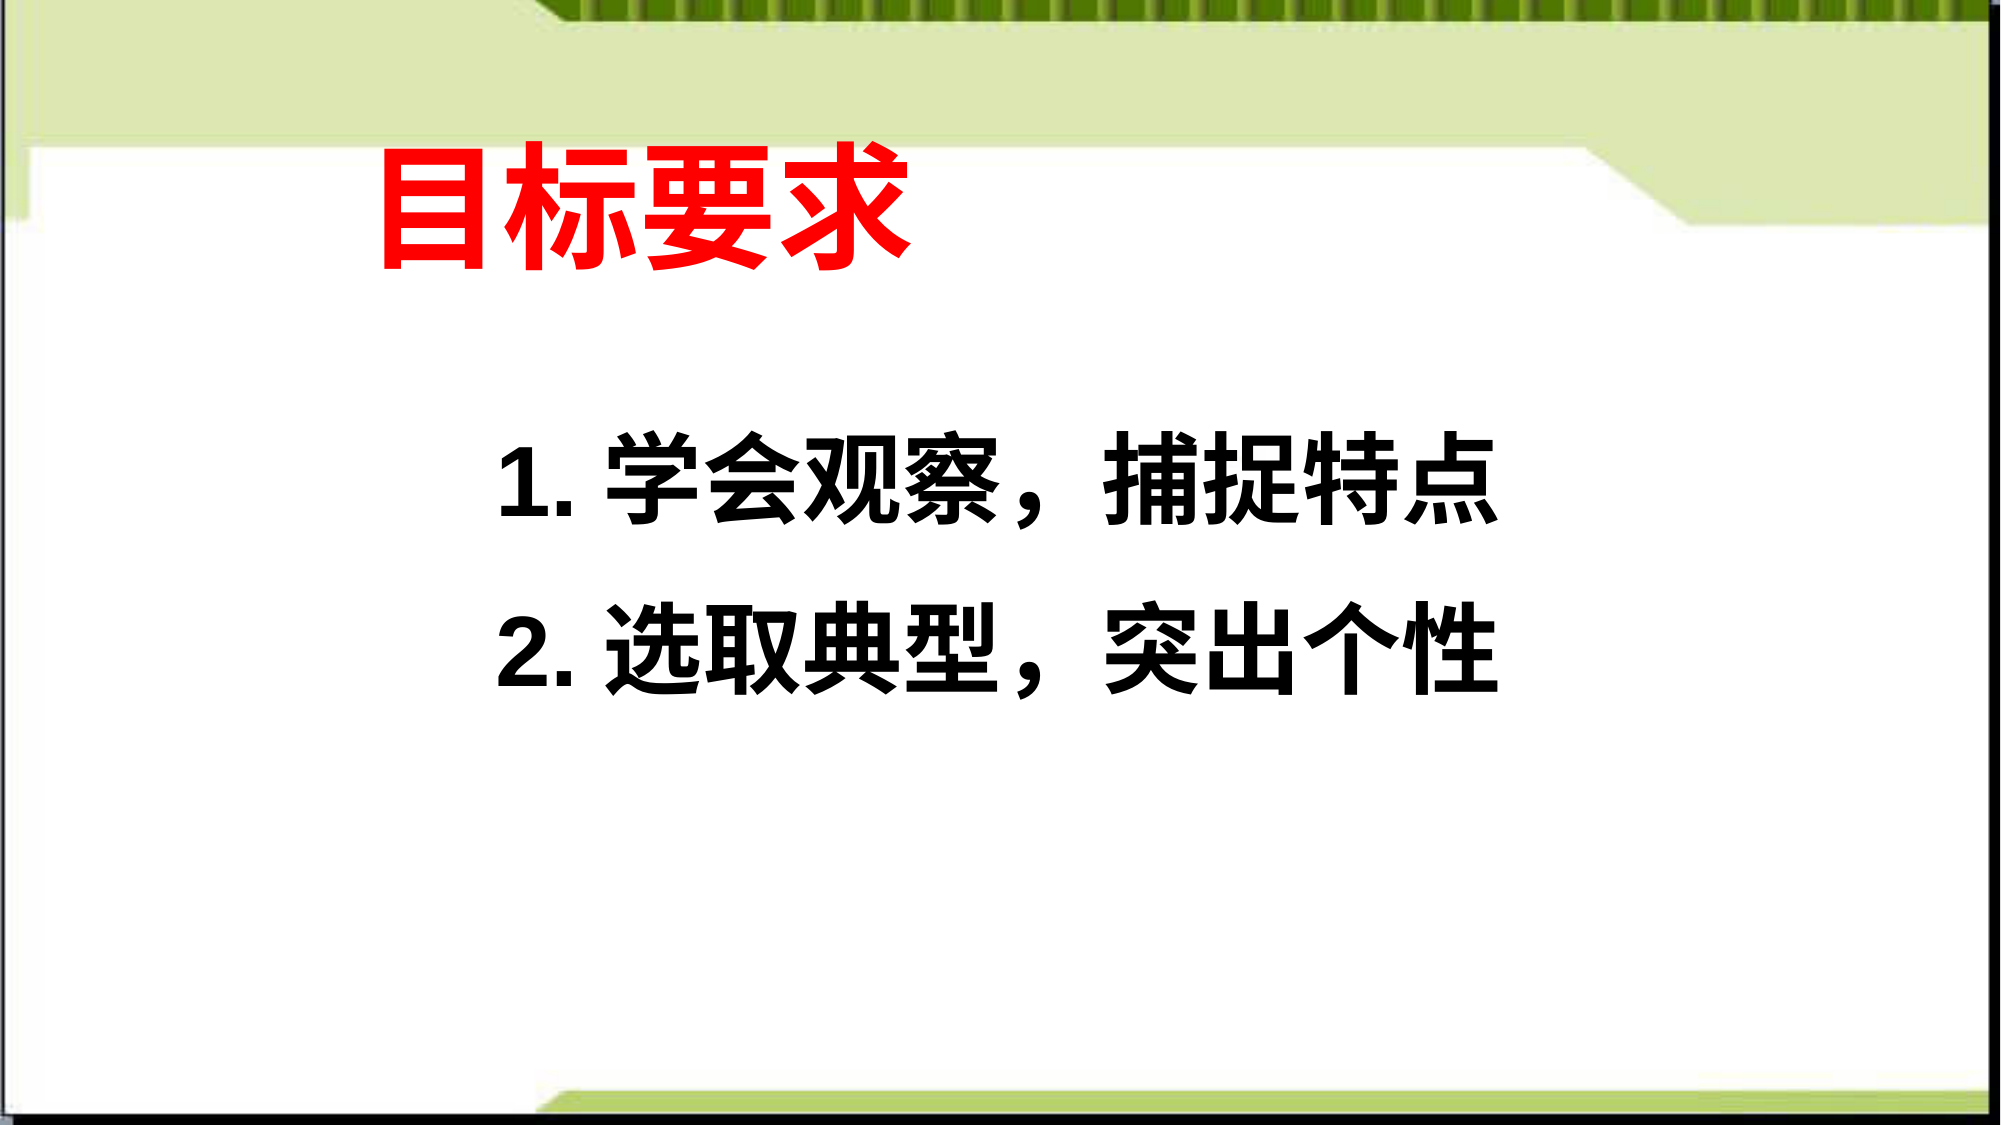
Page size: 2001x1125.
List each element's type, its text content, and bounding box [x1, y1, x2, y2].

text_box 1.学会观察，捕捉特点 2.选取典型，突出个性 [480, 408, 1520, 714]
picture [0, 0, 2001, 1125]
text_box 目标要求 [350, 113, 1402, 294]
